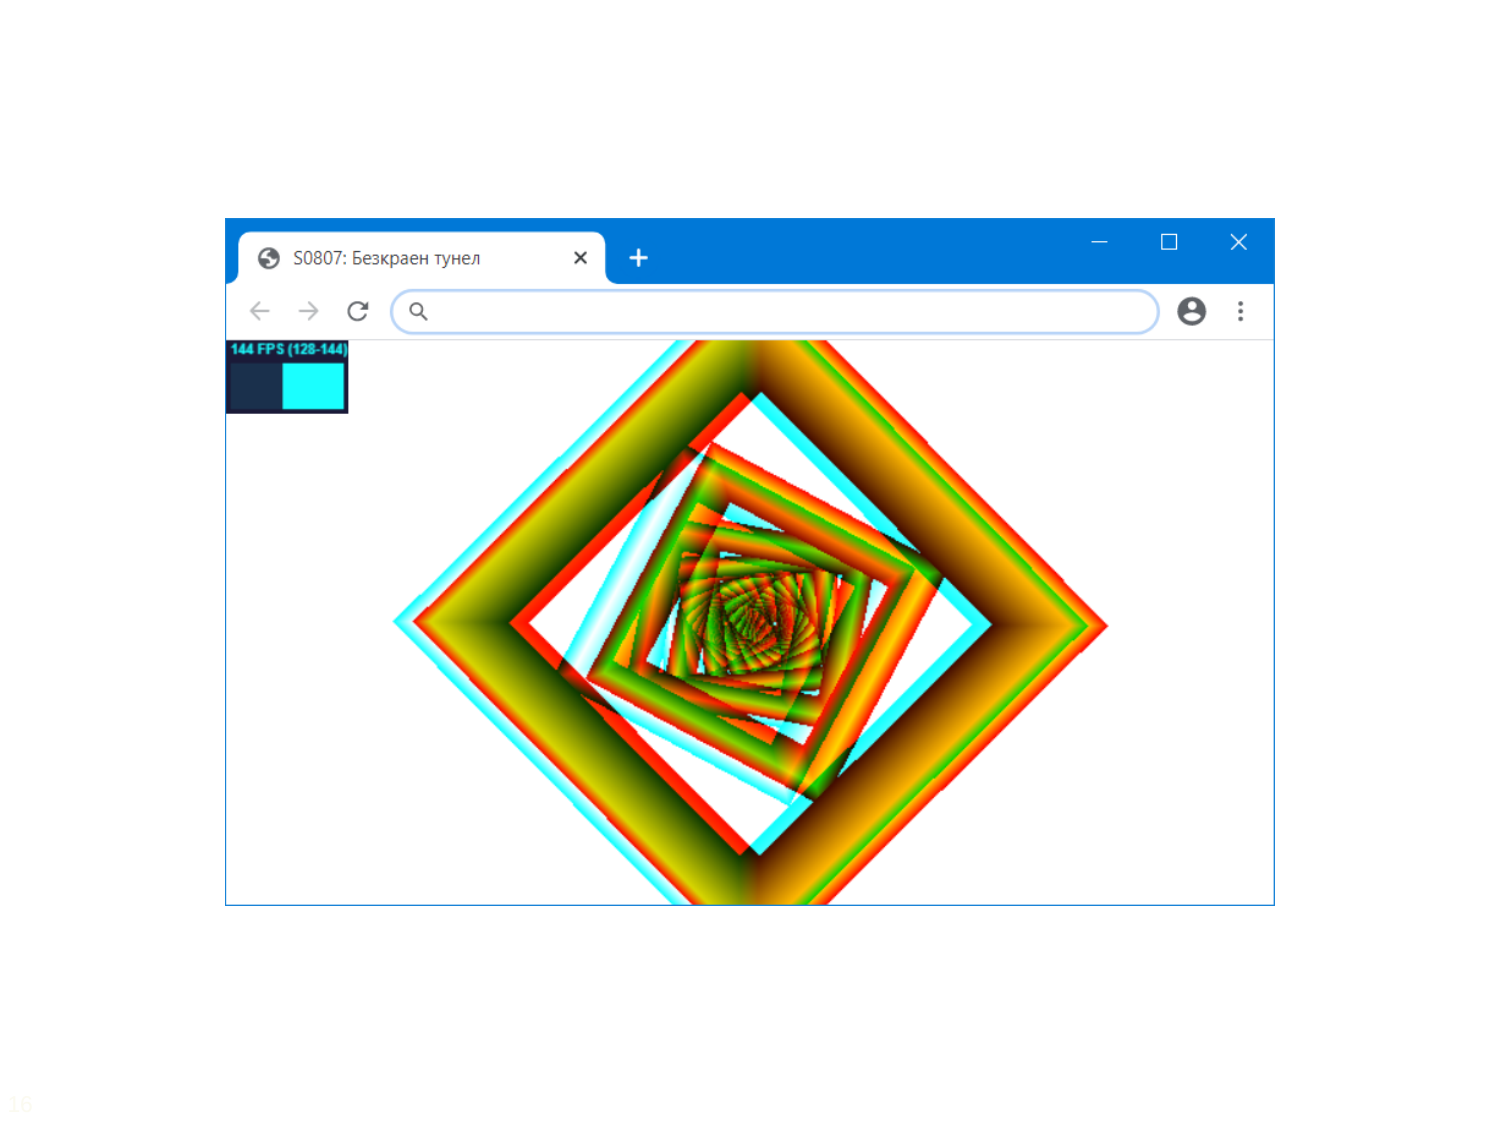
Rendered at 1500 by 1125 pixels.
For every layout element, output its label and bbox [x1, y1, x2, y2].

picture [224, 218, 1276, 907]
